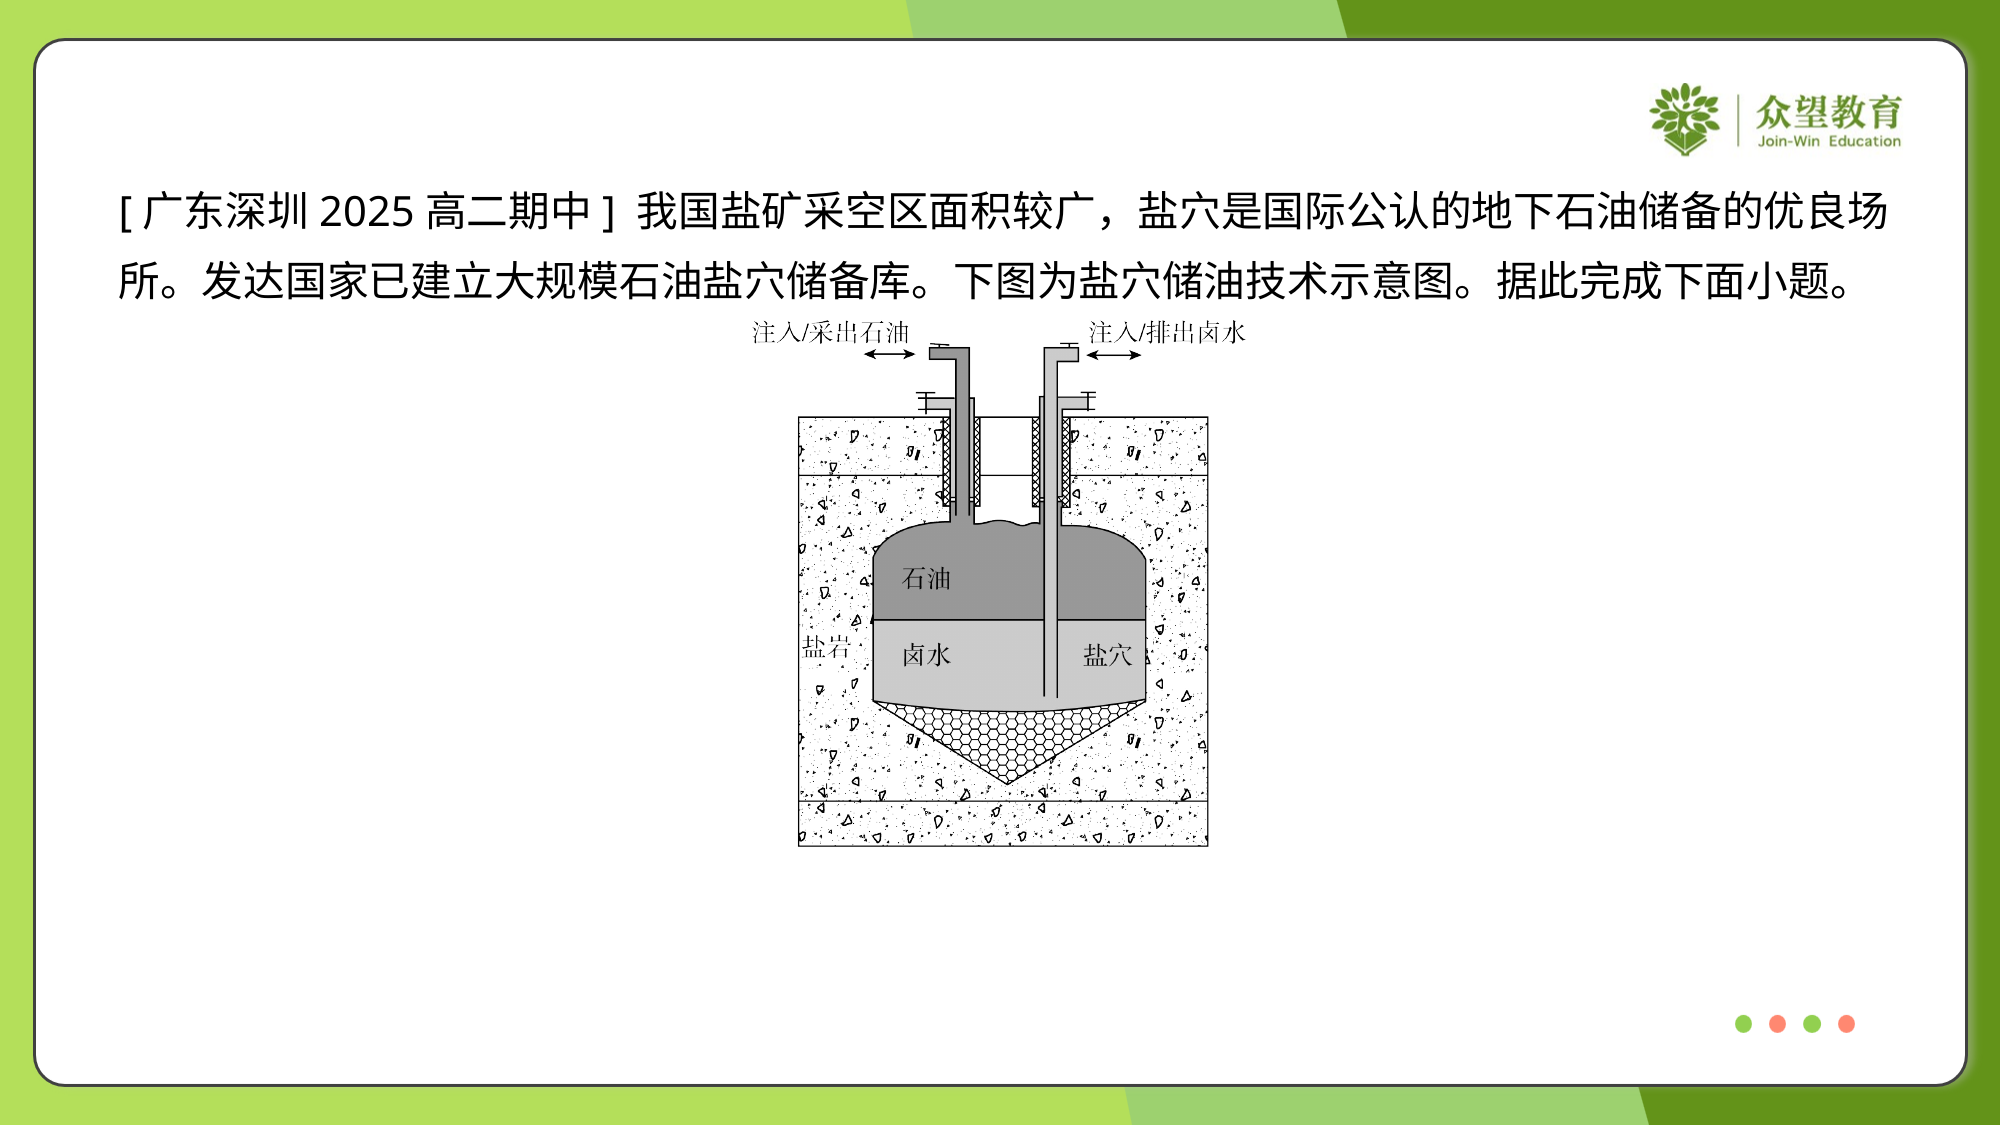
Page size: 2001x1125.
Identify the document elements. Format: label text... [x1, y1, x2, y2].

text_box [广东深圳2025高二期中] 我国盐矿采空区面积较广，盐穴是国际公认的地下石油储备的优良场 所。发达国家已建立大规模石油盐穴储备库。下图为盐穴储油技术示意图。据此完成下面小题。 [118, 159, 1883, 298]
picture [0, 0, 2000, 1125]
